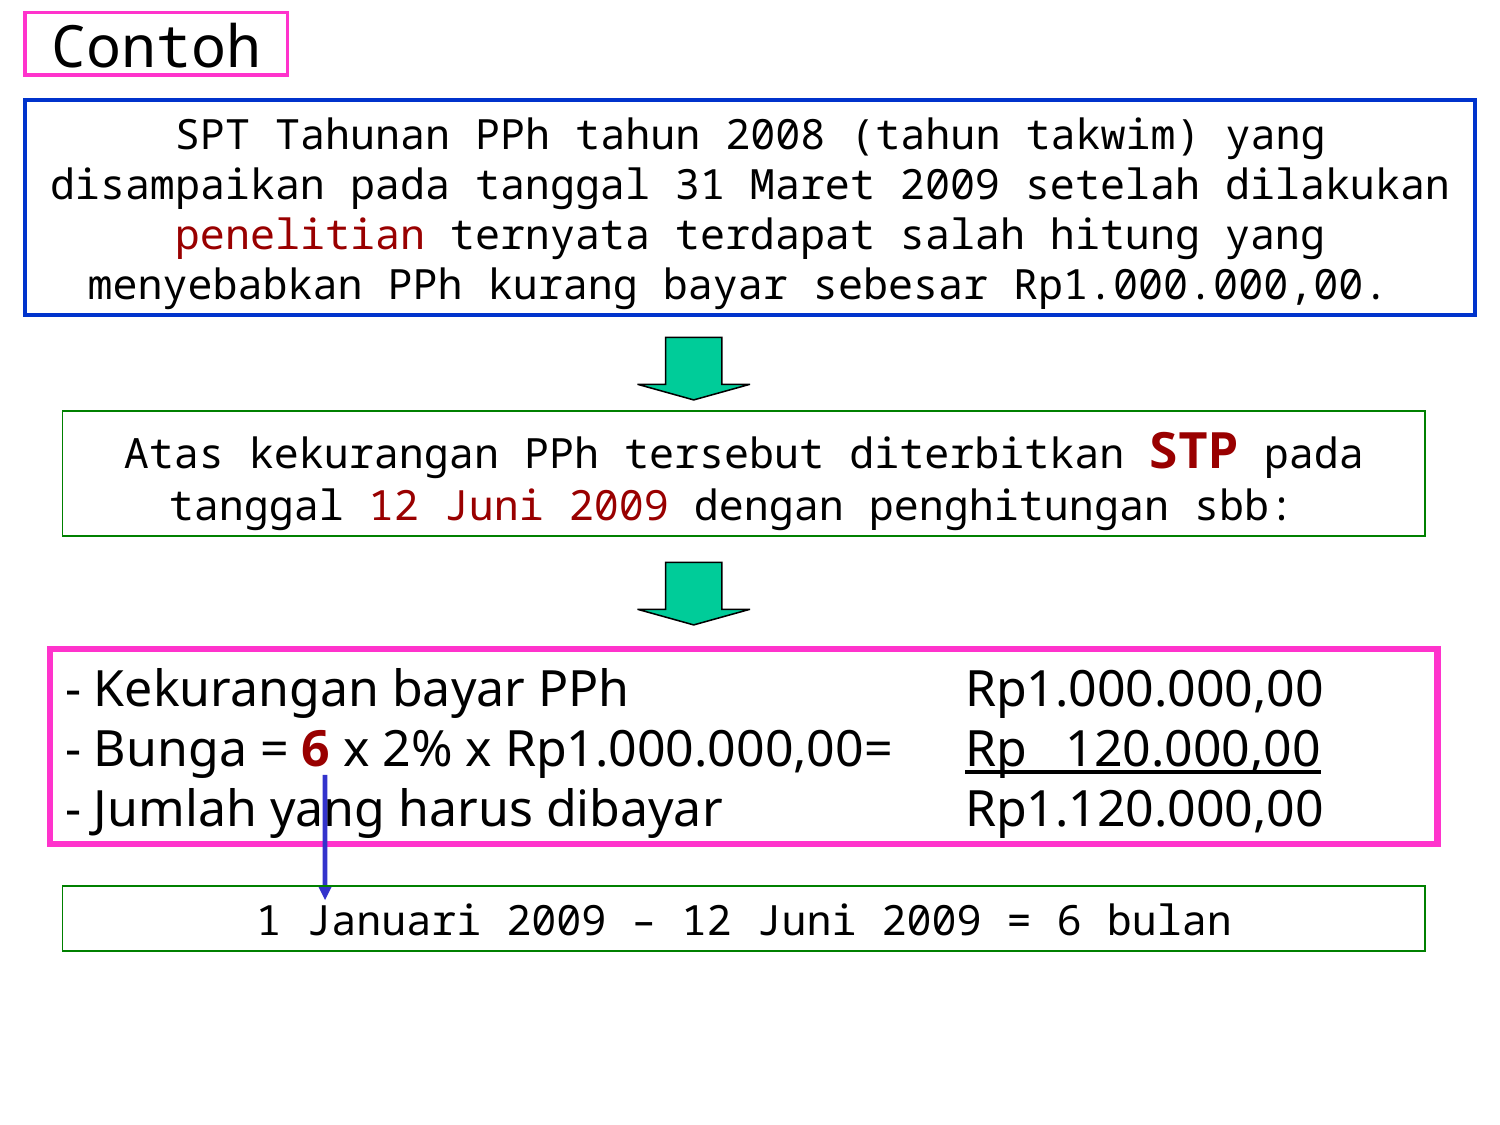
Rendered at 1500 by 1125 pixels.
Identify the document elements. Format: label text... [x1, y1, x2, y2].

text_box [637, 562, 751, 625]
text_box 1 Januari 2009 – 12 Juni 2009 = 6 bulan [62, 885, 1425, 951]
text_box SPT Tahunan PPh tahun 2008 (tahun takwim) yang disampaikan pada tanggal 31 Maret 2009 setelah dilakukan penelitian ternyata terdapat salah hitung yang menyebabkan PPh kurang bayar sebesar Rp1.000.000,00. [24, 99, 1475, 315]
text_box - Kekurangan bayar PPh Rp1.000.000,00 - Bunga = 6 x 2% x Rp1.000.000,00= Rp 120.000,00 - Jumlah yang harus dibayar Rp1.120.000,00 [50, 648, 1438, 844]
text_box [637, 337, 751, 400]
title Contoh [24, 12, 288, 76]
text_box Atas kekurangan PPh tersebut diterbitkan STP pada tanggal 12 Juni 2009 dengan penghitungan sbb: [62, 410, 1425, 536]
